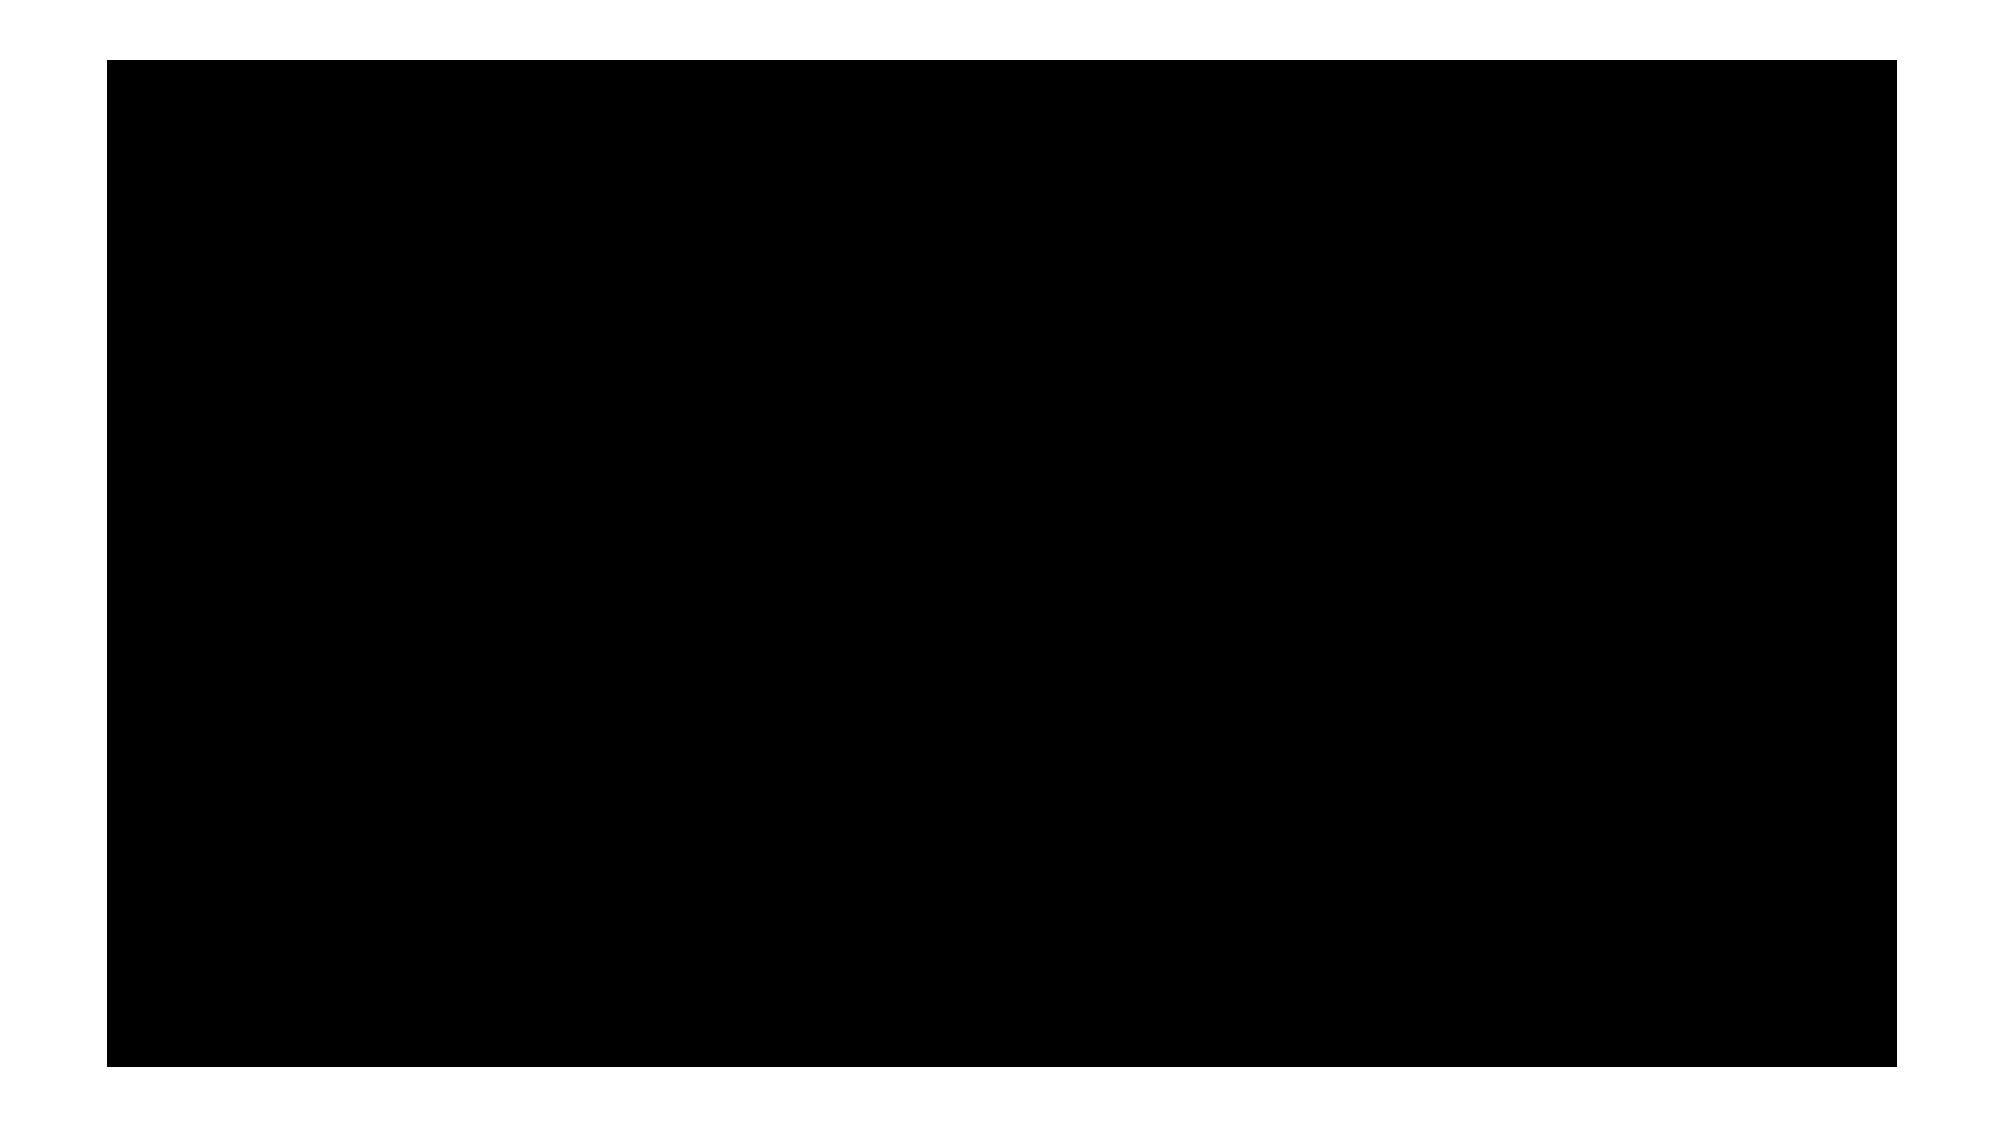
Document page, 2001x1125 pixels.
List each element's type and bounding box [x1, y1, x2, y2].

text_box [106, 59, 1898, 1068]
